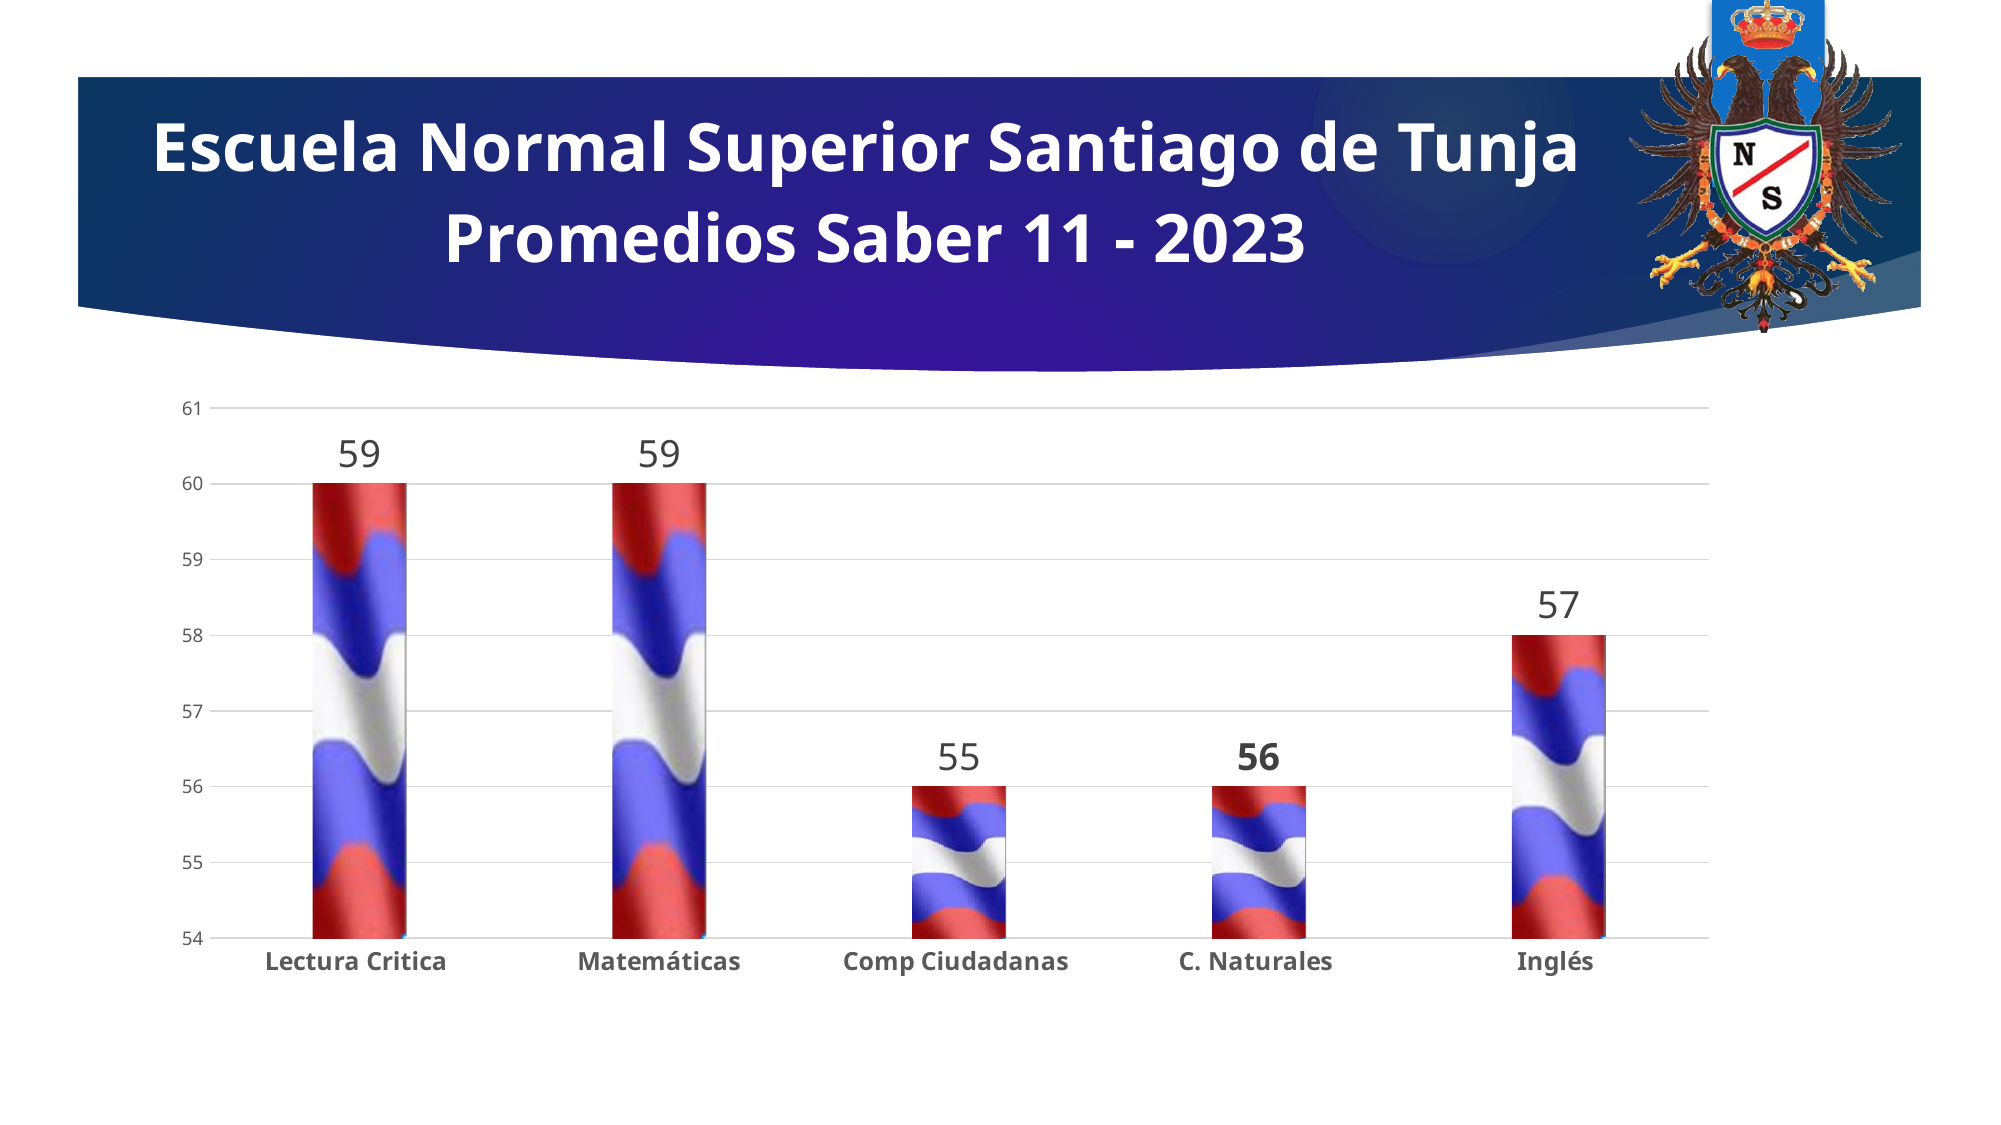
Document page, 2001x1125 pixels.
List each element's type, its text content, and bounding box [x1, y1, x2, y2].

picture [1619, 0, 1909, 334]
title Escuela Normal Superior Santiago de Tunja Promedios Saber 11 - 2023 [80, 83, 1613, 300]
chart [149, 382, 1741, 991]
